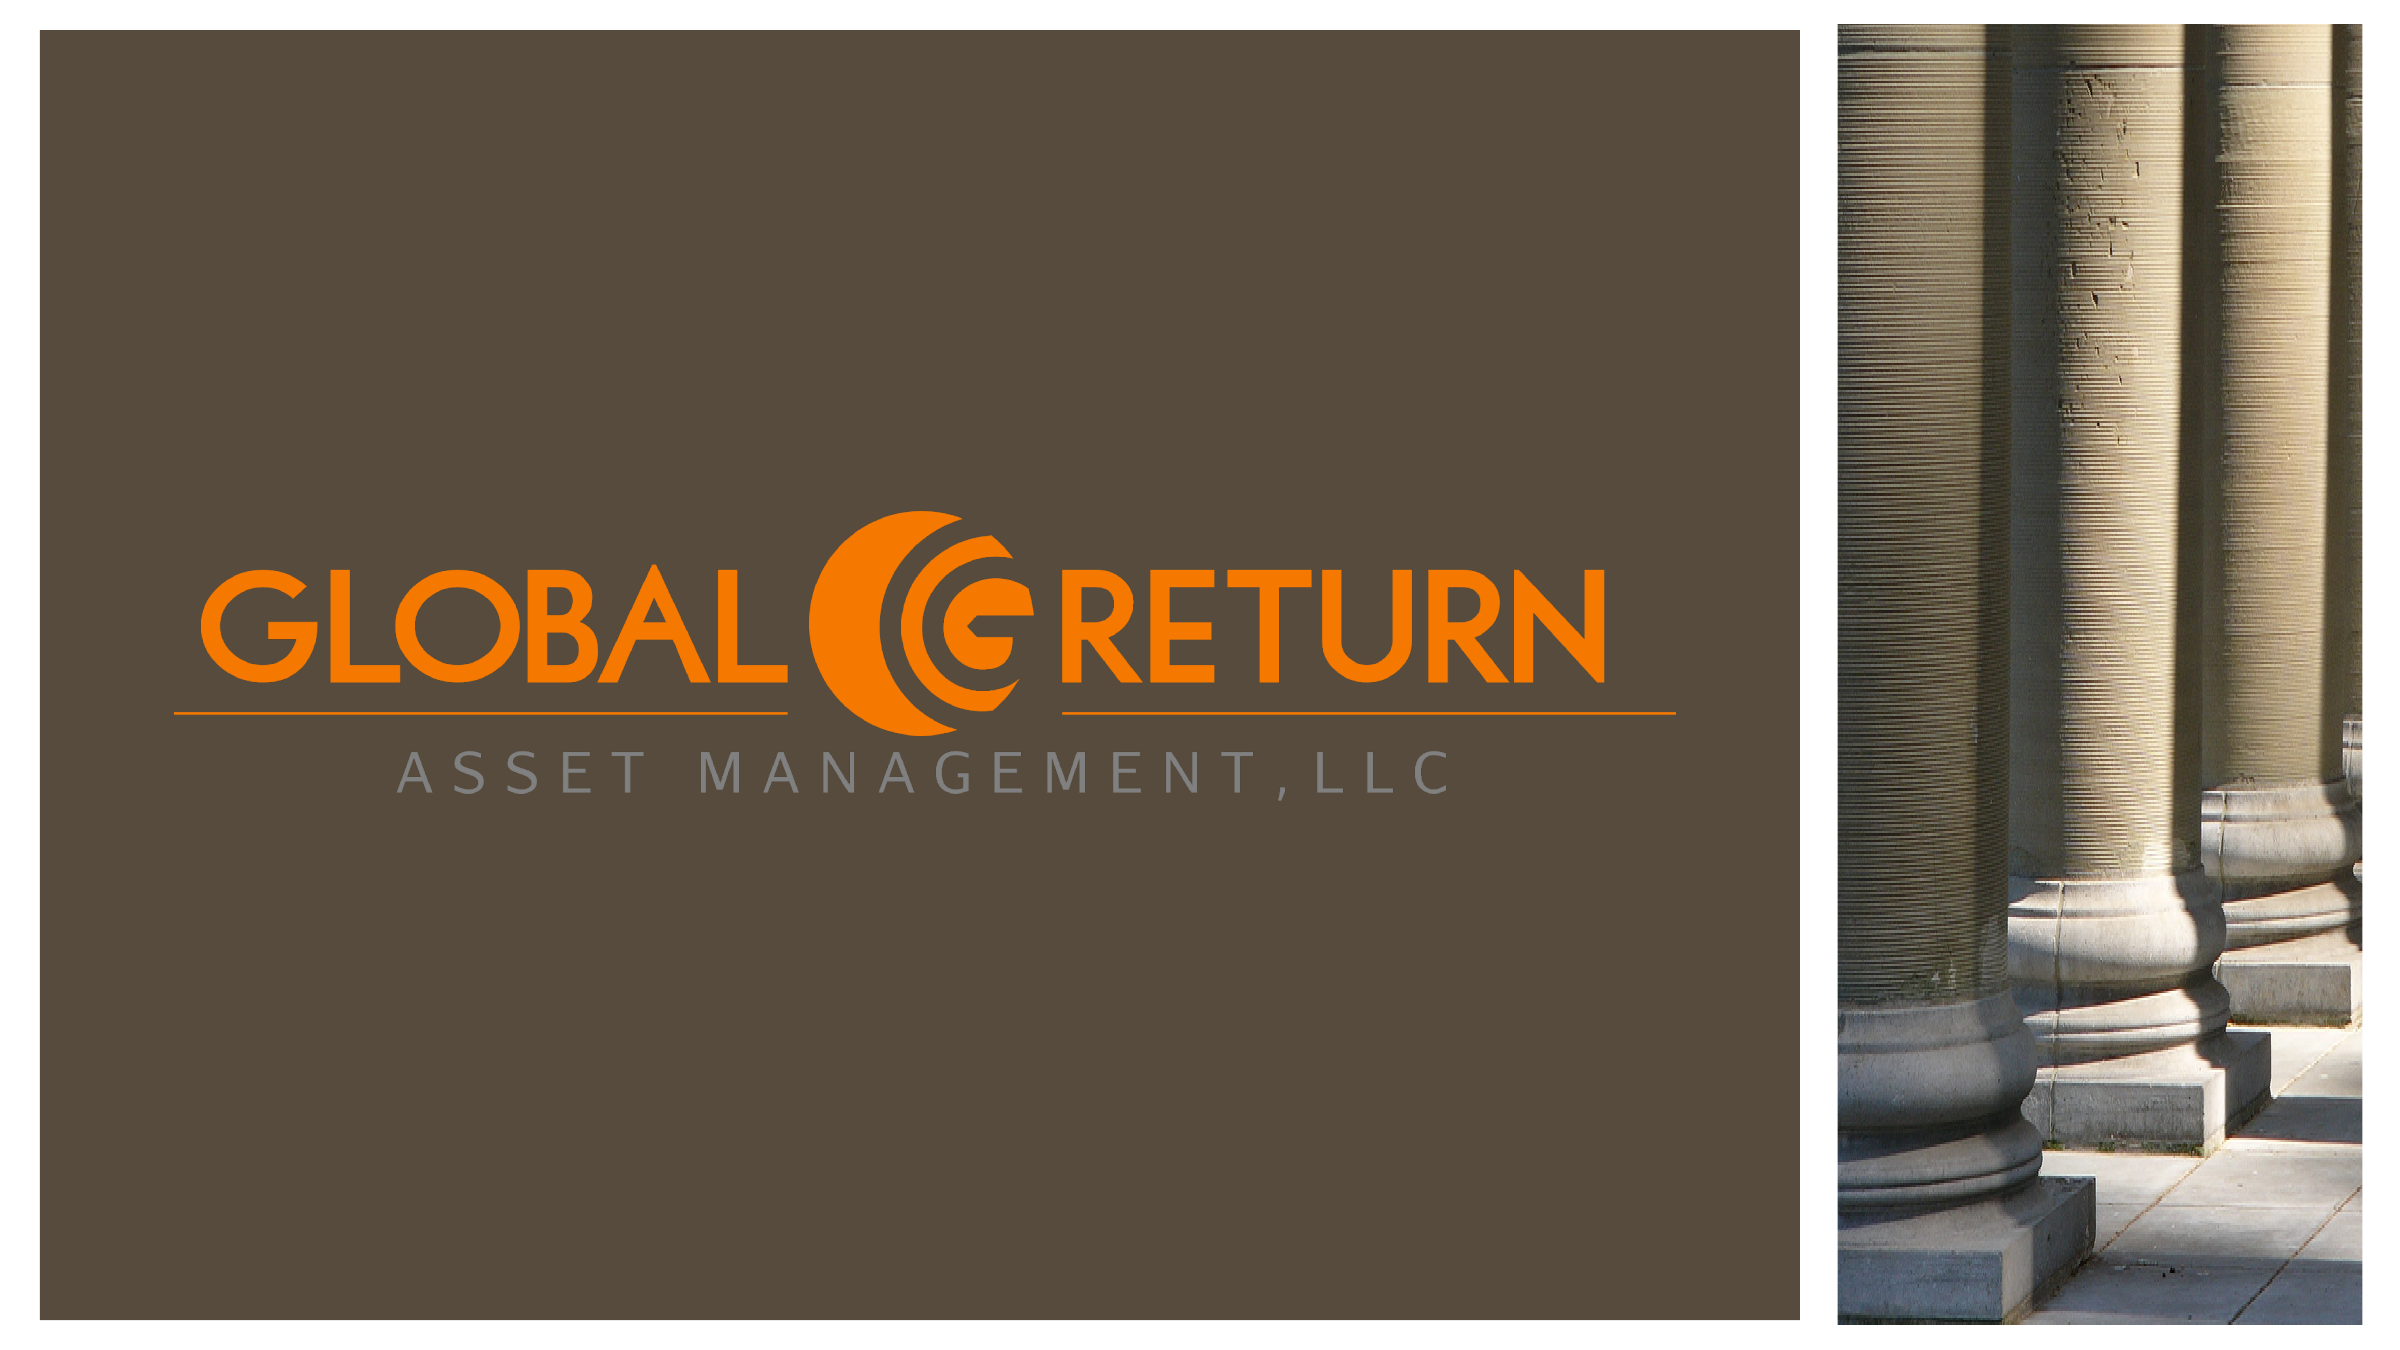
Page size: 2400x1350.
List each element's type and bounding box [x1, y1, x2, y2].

picture [1837, 24, 2363, 1326]
picture [99, 486, 1751, 864]
